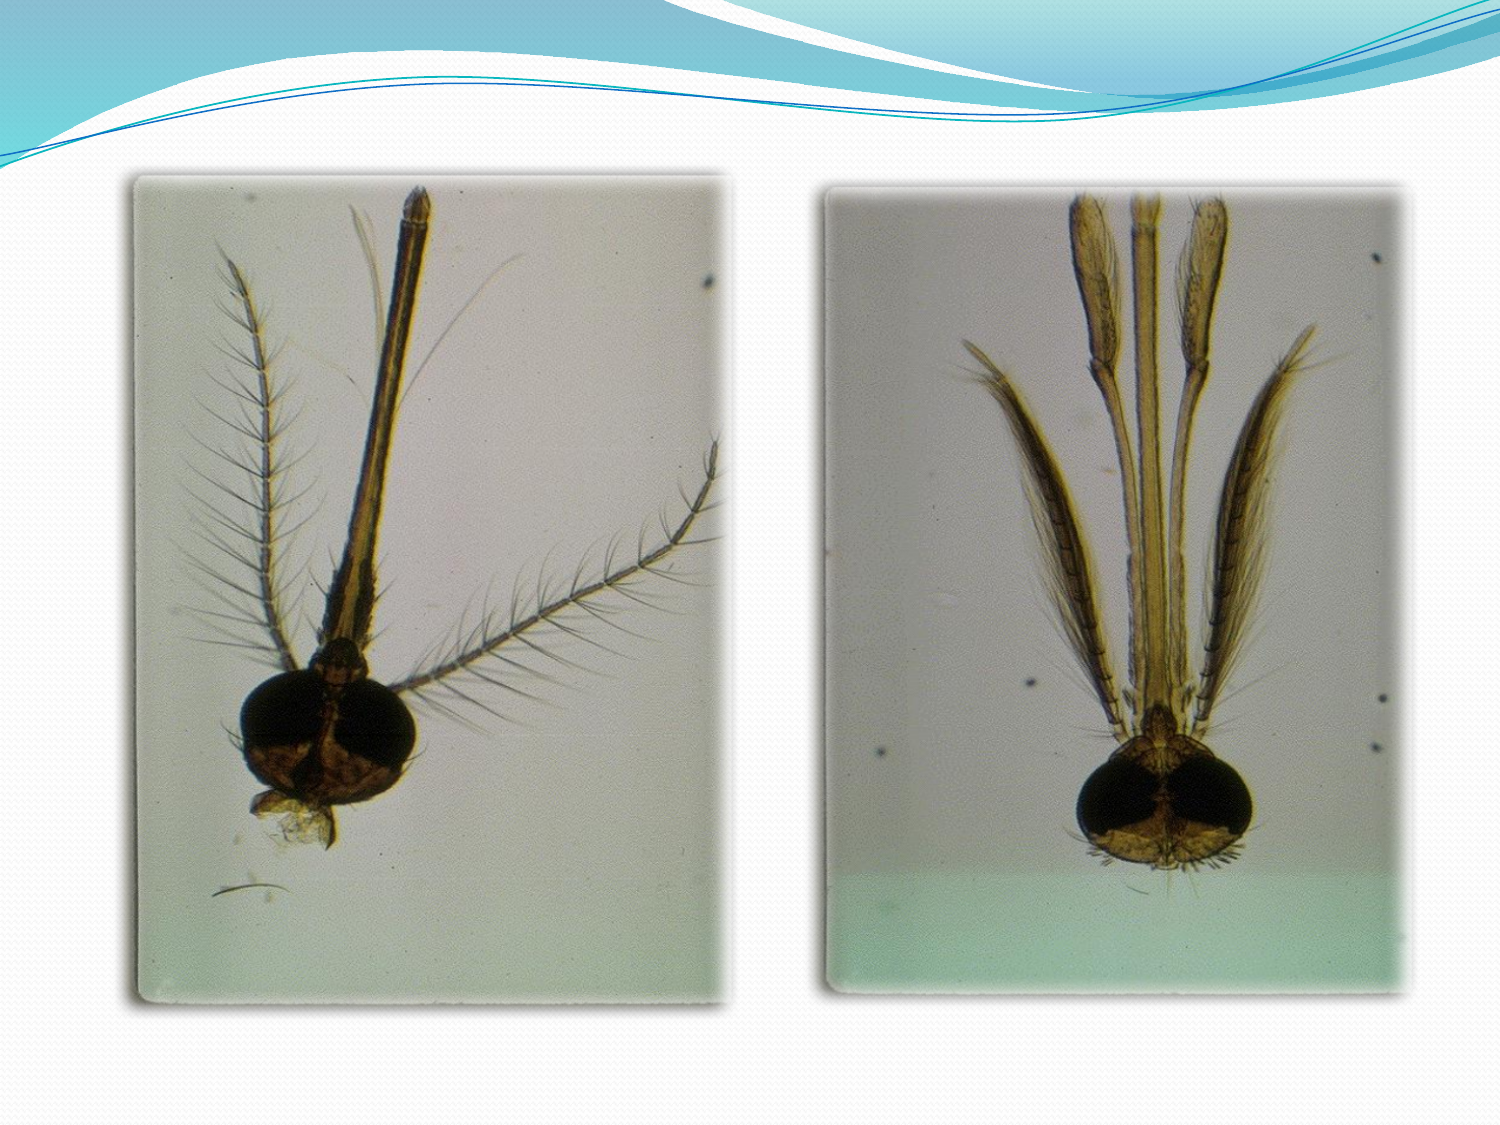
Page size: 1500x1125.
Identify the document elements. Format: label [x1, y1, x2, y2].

picture [803, 173, 1420, 1010]
picture [112, 162, 740, 1022]
